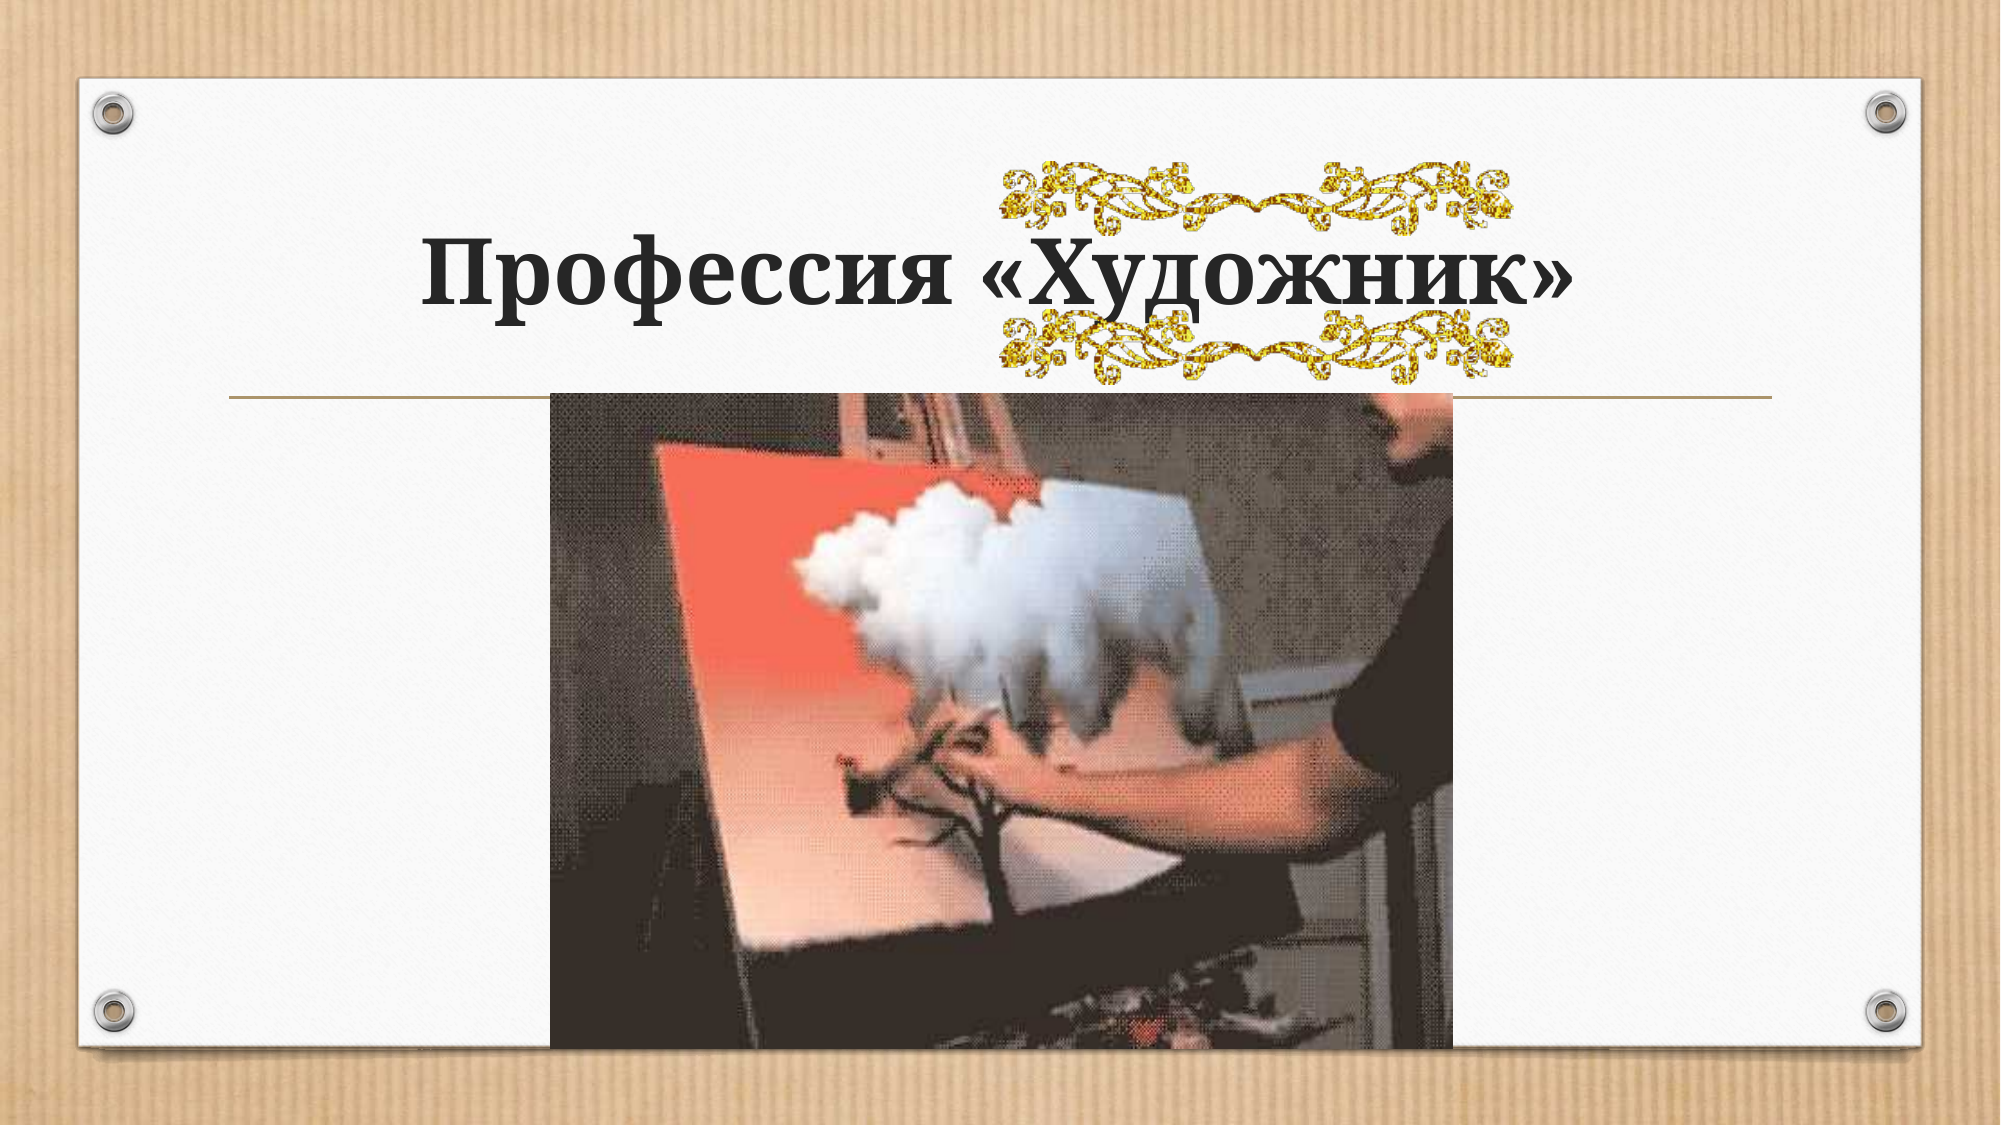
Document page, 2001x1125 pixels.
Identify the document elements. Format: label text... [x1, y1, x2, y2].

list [550, 393, 1453, 1049]
title Профессия «Художник» [212, 161, 1788, 375]
picture [0, 0, 2001, 1125]
